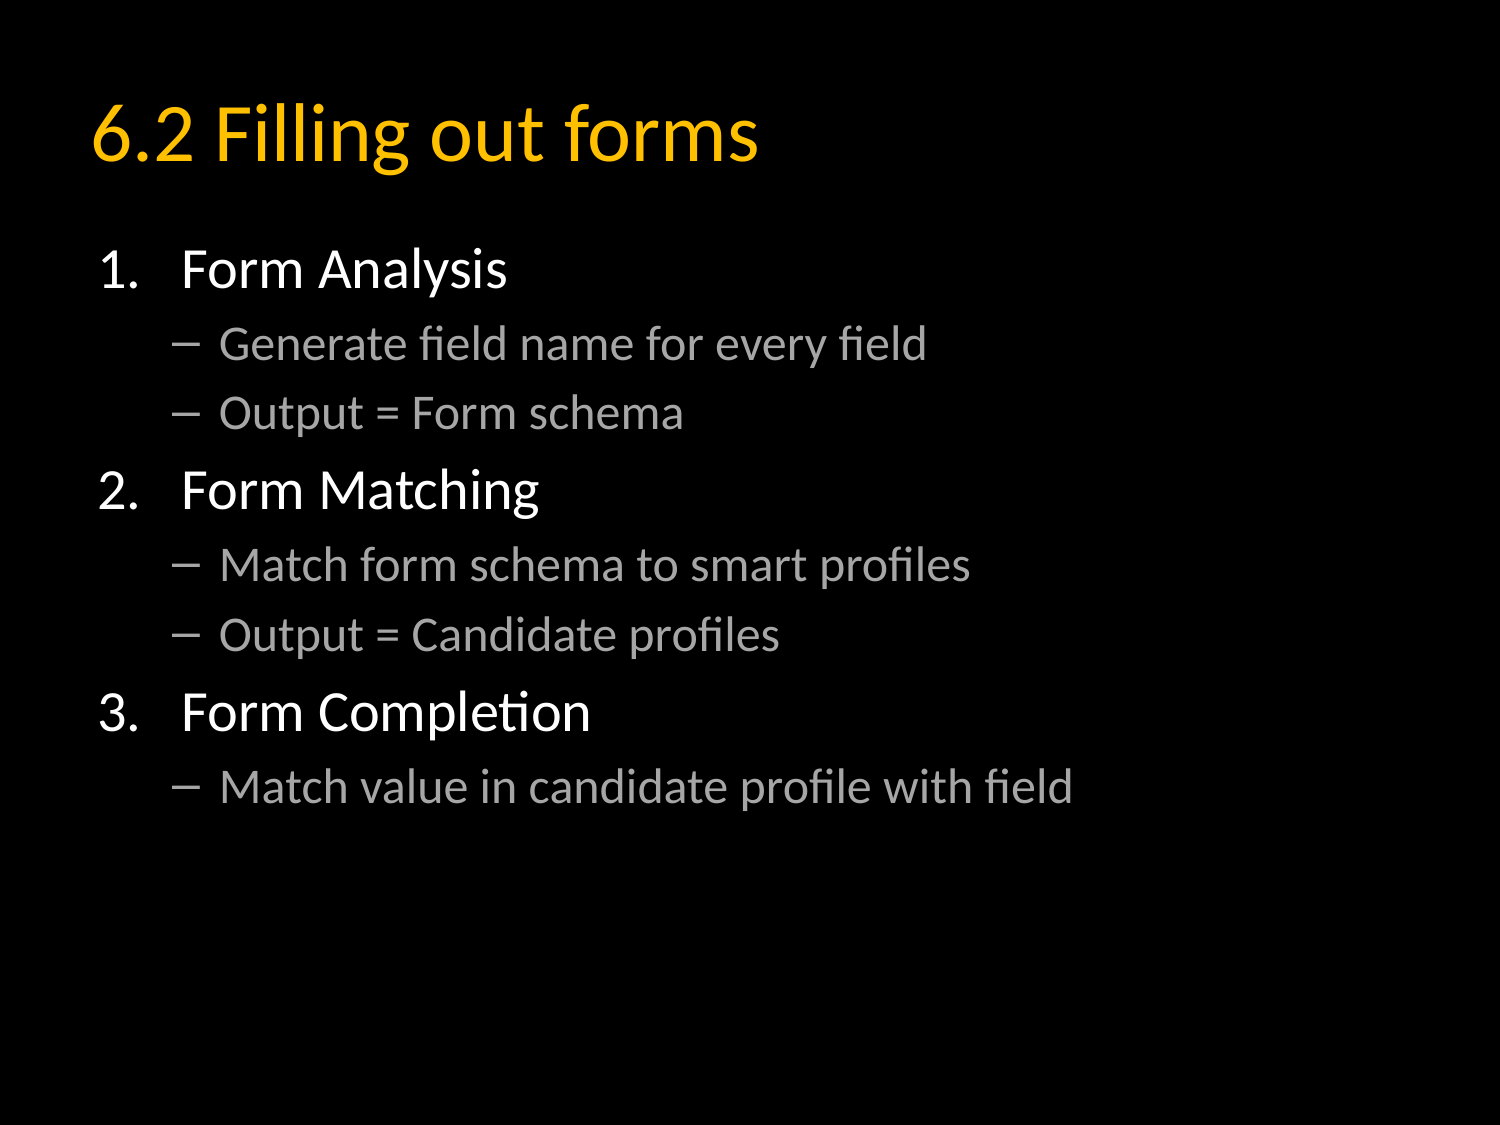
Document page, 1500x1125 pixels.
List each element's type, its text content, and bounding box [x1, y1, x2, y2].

title 6.2 Filling out forms [75, 45, 1425, 211]
list Form Analysis Generate field name for every field Output = Form schema Form Matching Match form schema to smart profiles Output = Candidate profiles Form Completion Match value in candidate profile with field [82, 222, 1454, 1032]
